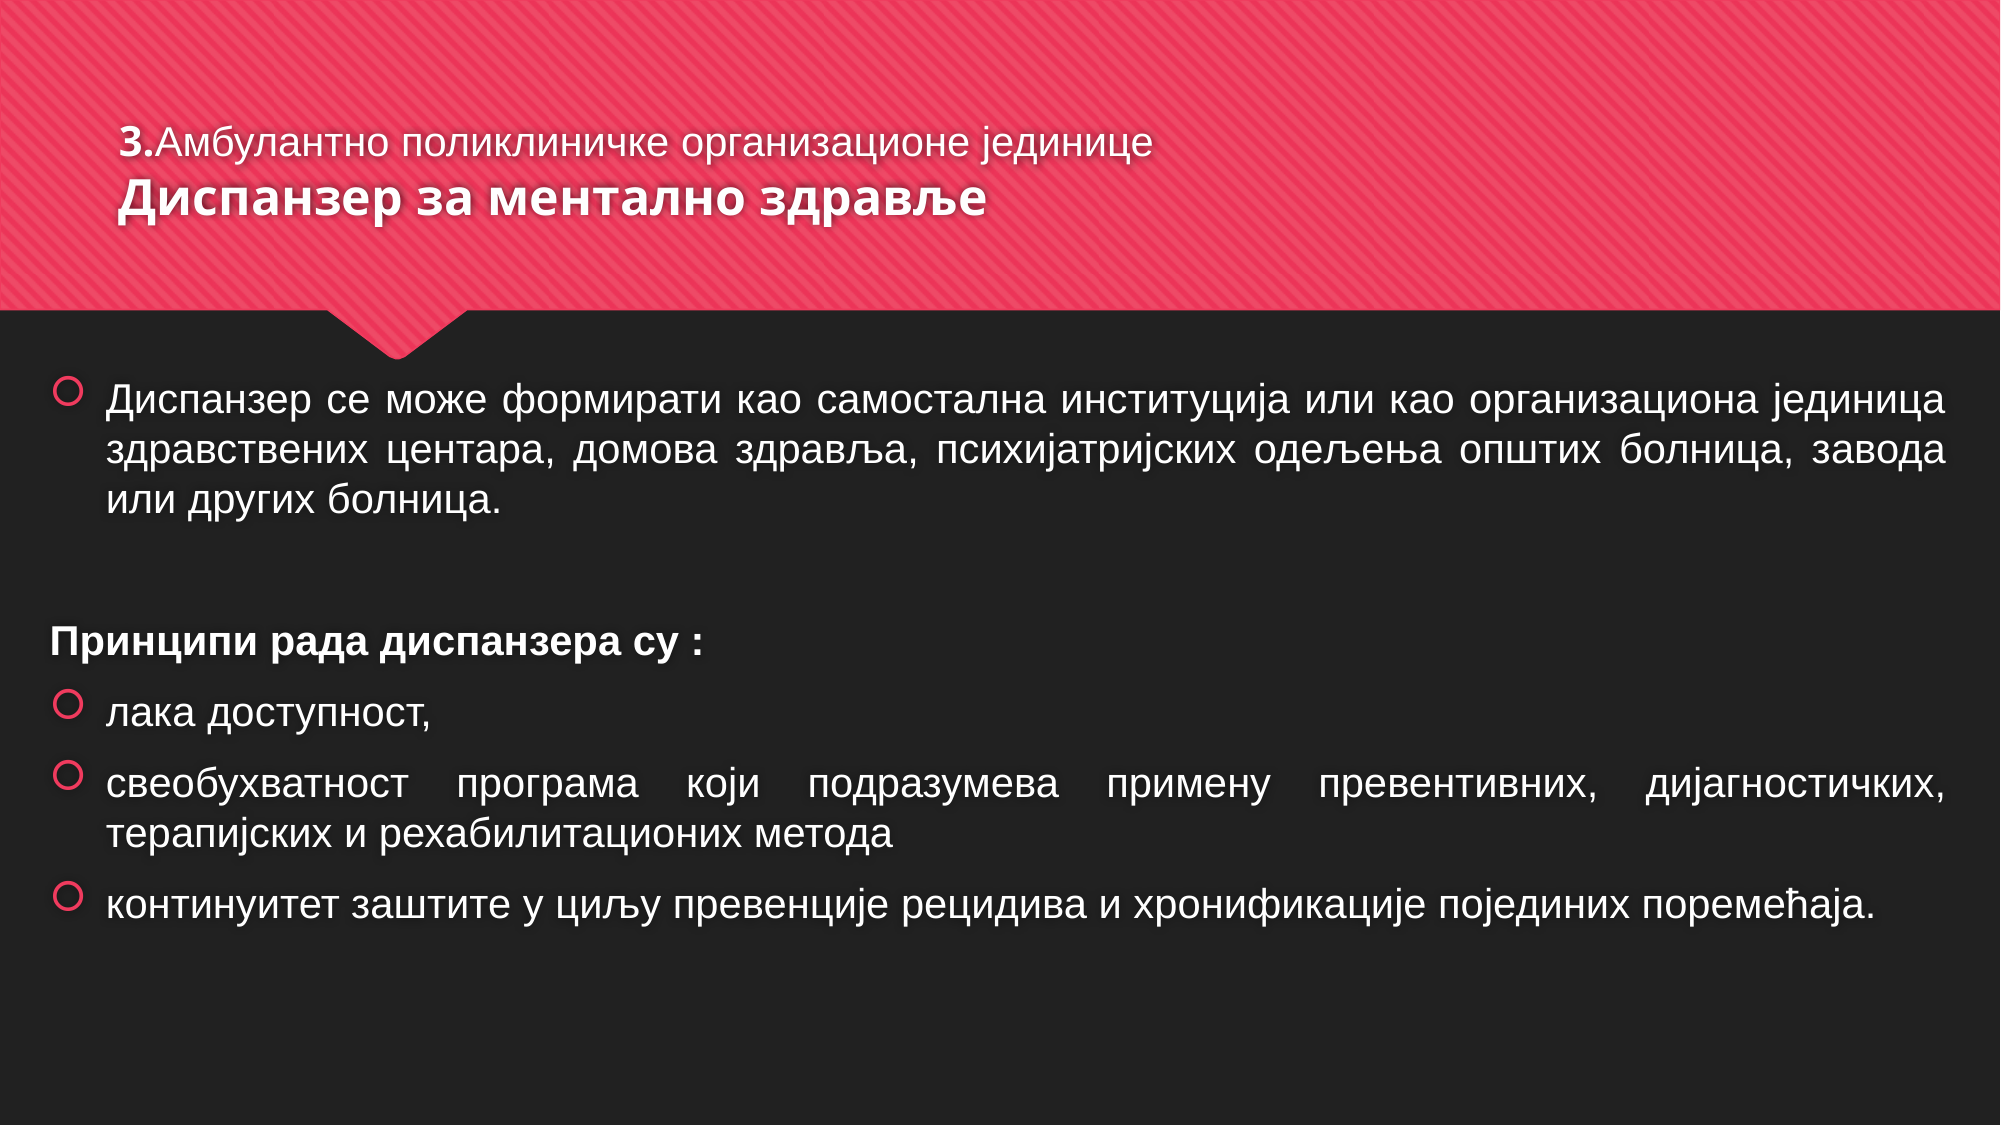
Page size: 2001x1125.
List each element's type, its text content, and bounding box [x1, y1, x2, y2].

title 3.Амбулантно поликлиничке организационе јединице Диспанзер за ментално здравље [103, 71, 1868, 233]
list Диспанзер се може формирати као самостална институција или као организациона јединица здравствених центара, домова здравља, психијатријских одељења општих болница, завода или других болница. Принципи рада диспанзера су : лака доступност, свеобухватност програма који подразумева примену превентивних, дијагностичких, терапијских и рехабилитационих метода континуитет заштите у циљу превенције рецидива и хронификације појединих поремећаја. [34, 339, 1962, 1090]
